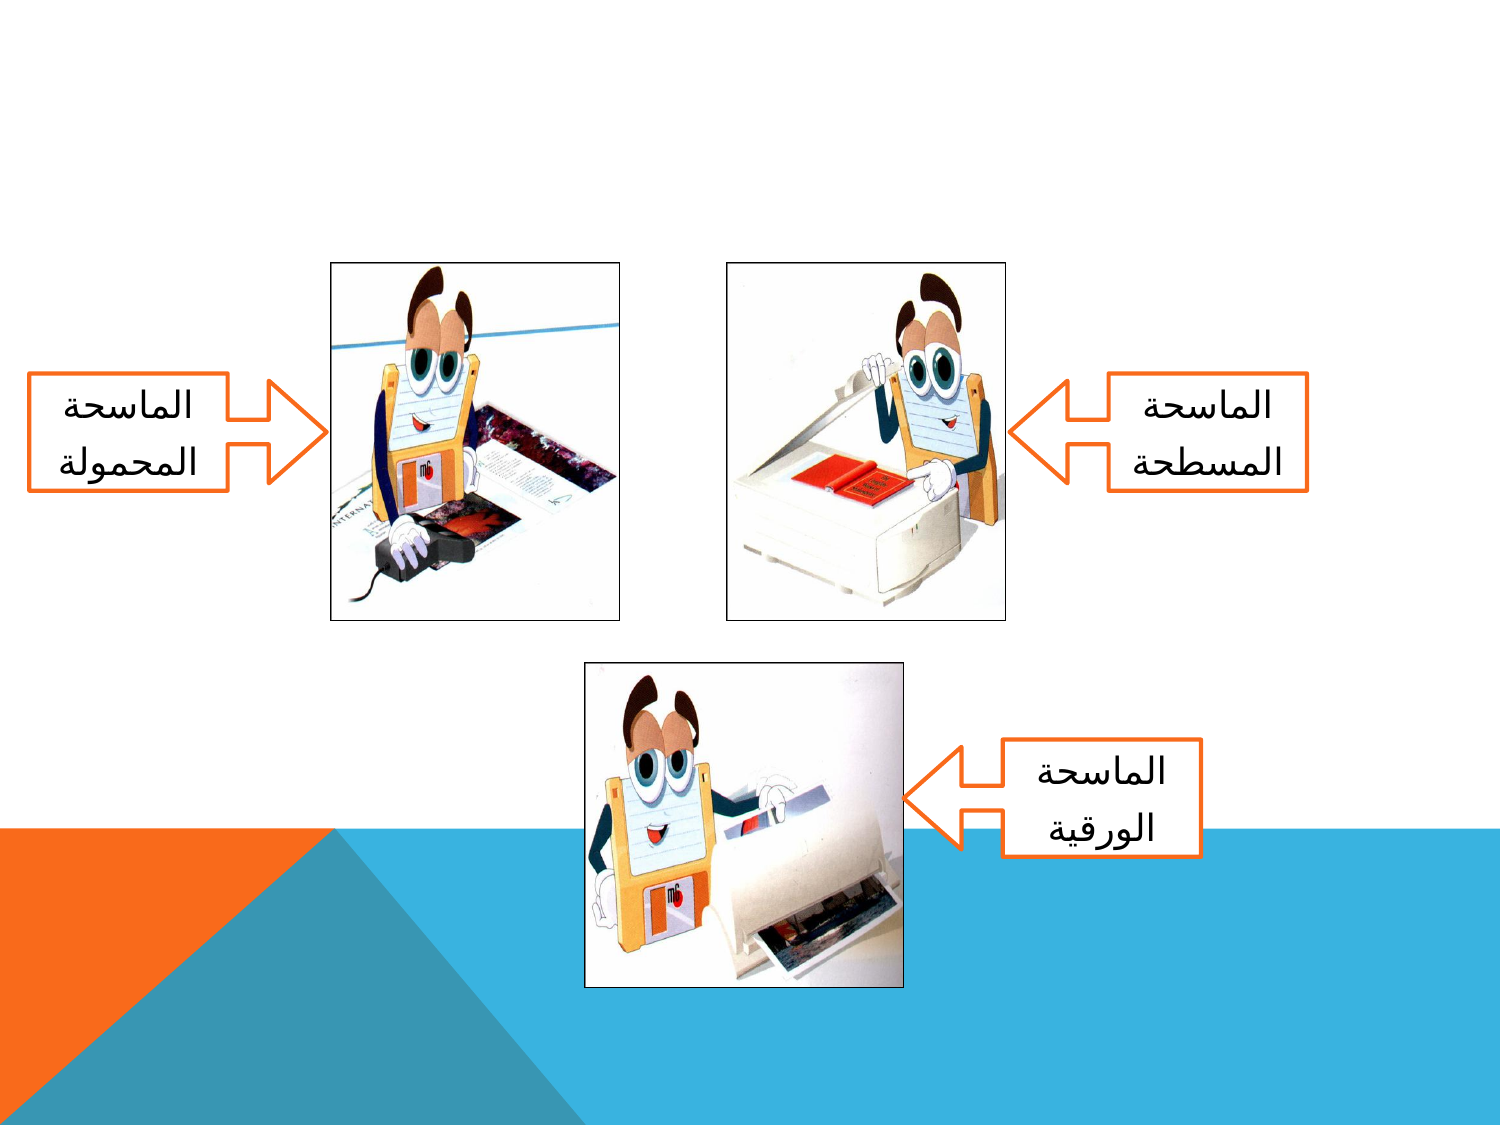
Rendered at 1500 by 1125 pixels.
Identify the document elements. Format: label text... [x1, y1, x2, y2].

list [726, 262, 1006, 621]
text_box الماسحة المسطحة [1010, 371, 1310, 493]
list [330, 262, 621, 621]
text_box الماسحة الورقية [907, 737, 1204, 859]
text_box الماسحة المحمولة [27, 371, 325, 493]
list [584, 662, 904, 988]
